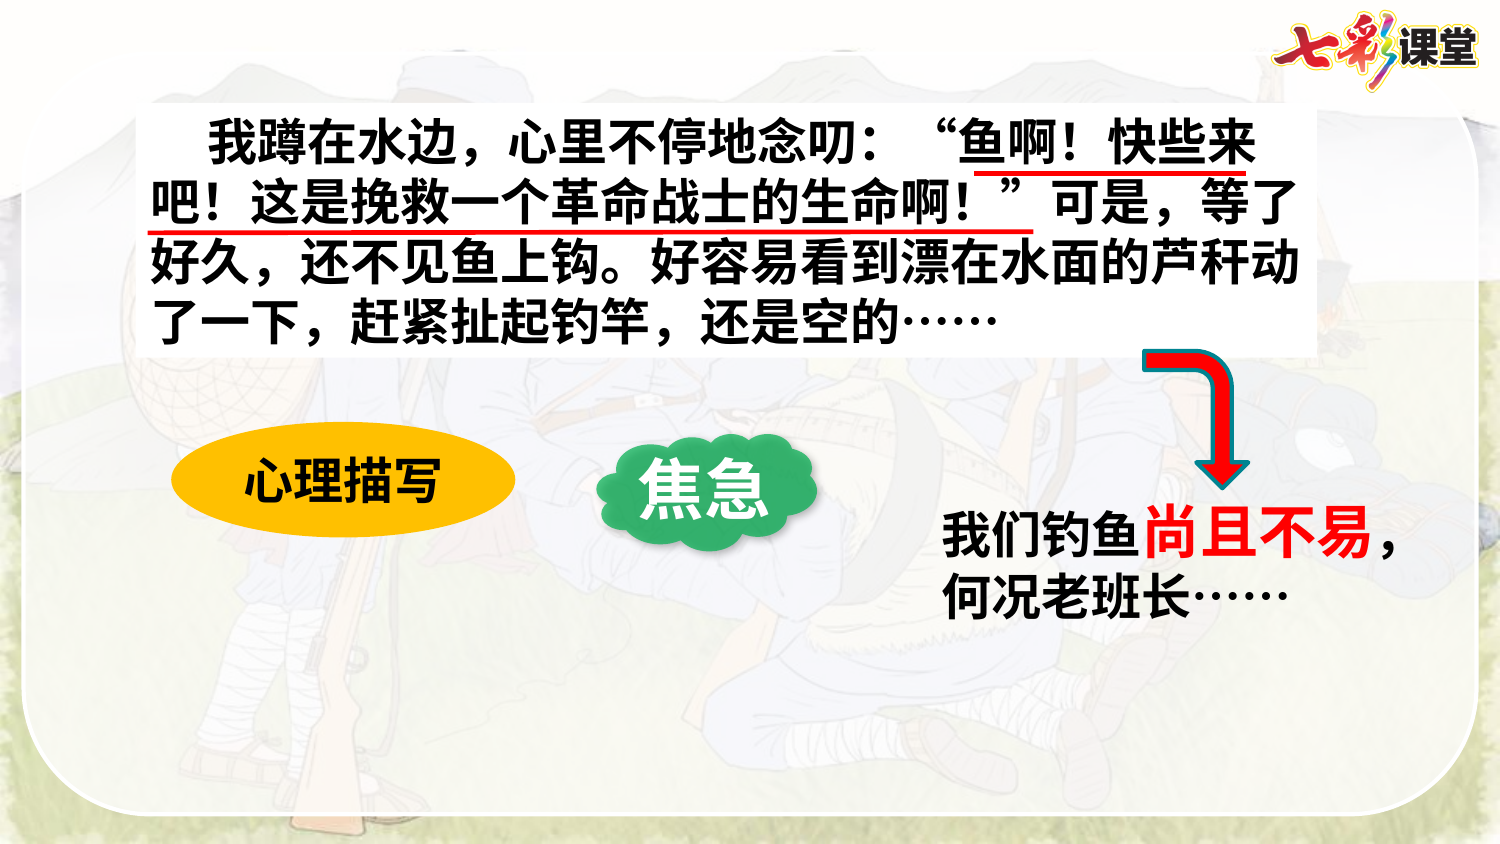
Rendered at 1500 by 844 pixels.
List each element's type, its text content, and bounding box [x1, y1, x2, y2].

text_box 心理描写 [169, 419, 518, 540]
text_box 我们钓鱼尚且不易，何况老班长…… [927, 488, 1436, 633]
text_box 我蹲在水边，心里不停地念叨：“鱼啊！快些来吧！这是挽救一个革命战士的生命啊！”可是，等了好久，还不见鱼上钩。好容易看到漂在水面的芦秆动了一下，赶紧扯起钓竿，还是空的…… [135, 102, 1317, 358]
picture [0, 0, 1500, 844]
text_box [1142, 348, 1251, 488]
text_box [596, 433, 818, 552]
